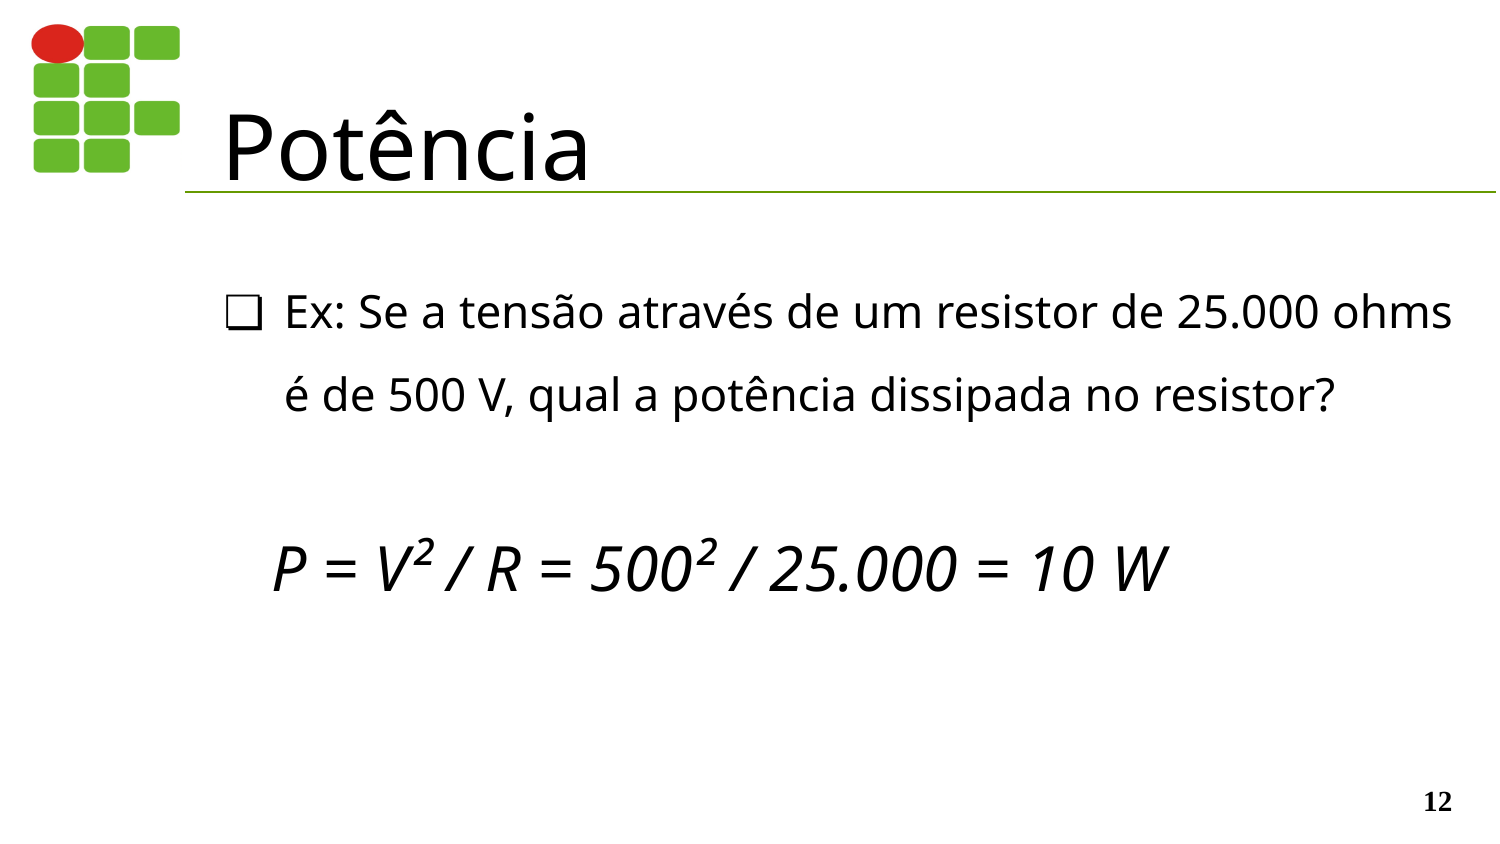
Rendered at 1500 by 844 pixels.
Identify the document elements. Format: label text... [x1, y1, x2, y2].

text_box ‹#› [1397, 768, 1468, 825]
text_box P = V² / R = 500² / 25.000 = 10 W [256, 513, 1290, 626]
picture [29, 23, 182, 174]
title Potência [206, 26, 1468, 207]
list Ex: Se a tensão através de um resistor de 25.000 ohms é de 500 V, qual a potência dissipada no resistor? [193, 248, 1469, 417]
